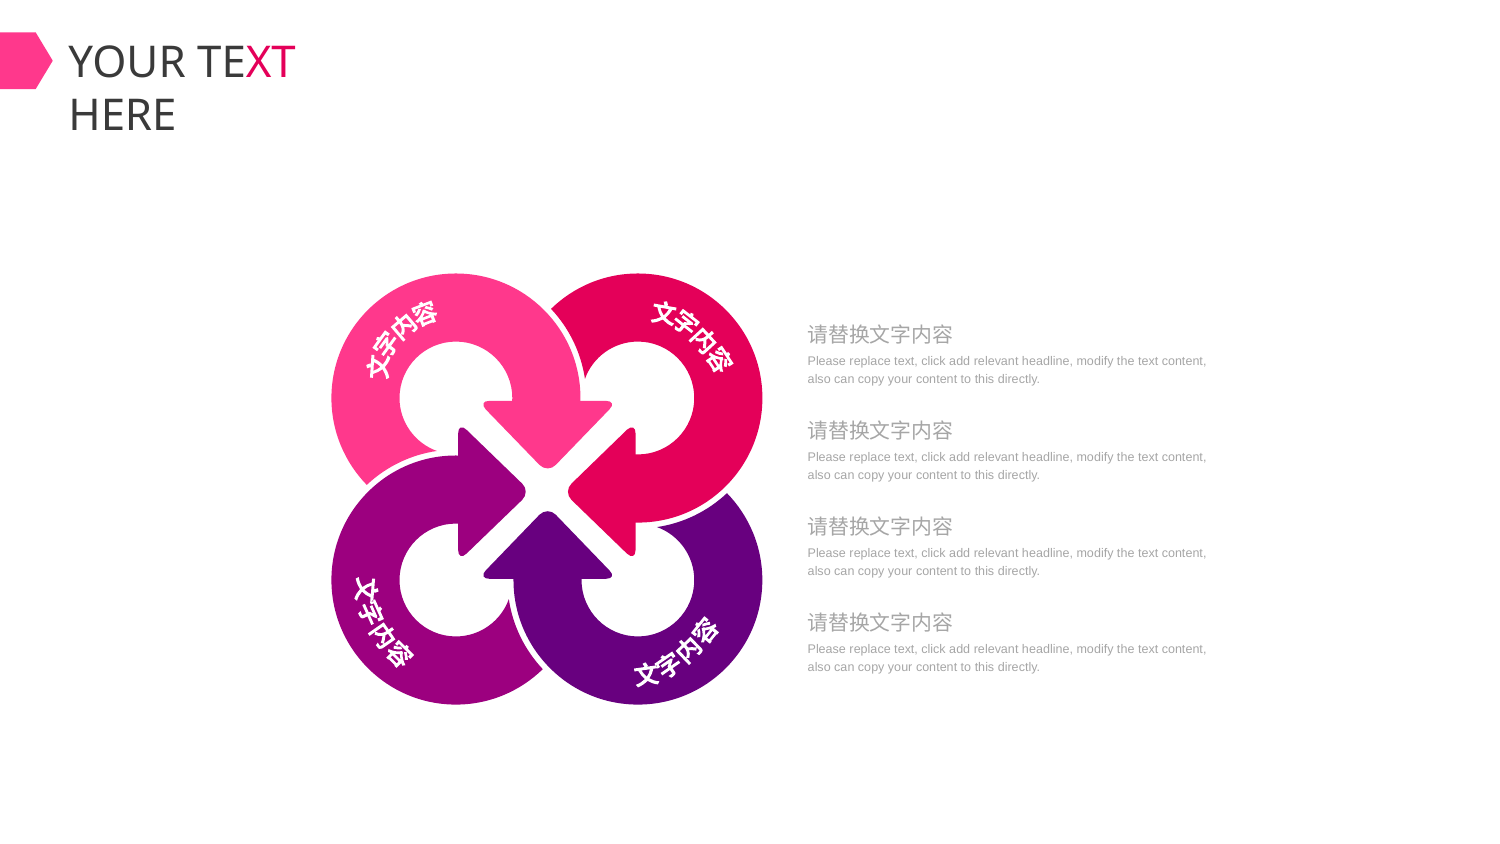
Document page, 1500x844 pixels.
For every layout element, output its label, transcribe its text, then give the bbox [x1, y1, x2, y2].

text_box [807, 604, 1229, 675]
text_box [807, 508, 1229, 579]
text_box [331, 273, 763, 705]
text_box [807, 412, 1229, 483]
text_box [807, 316, 1229, 387]
text_box YOUR TEXT HERE [57, 28, 389, 145]
